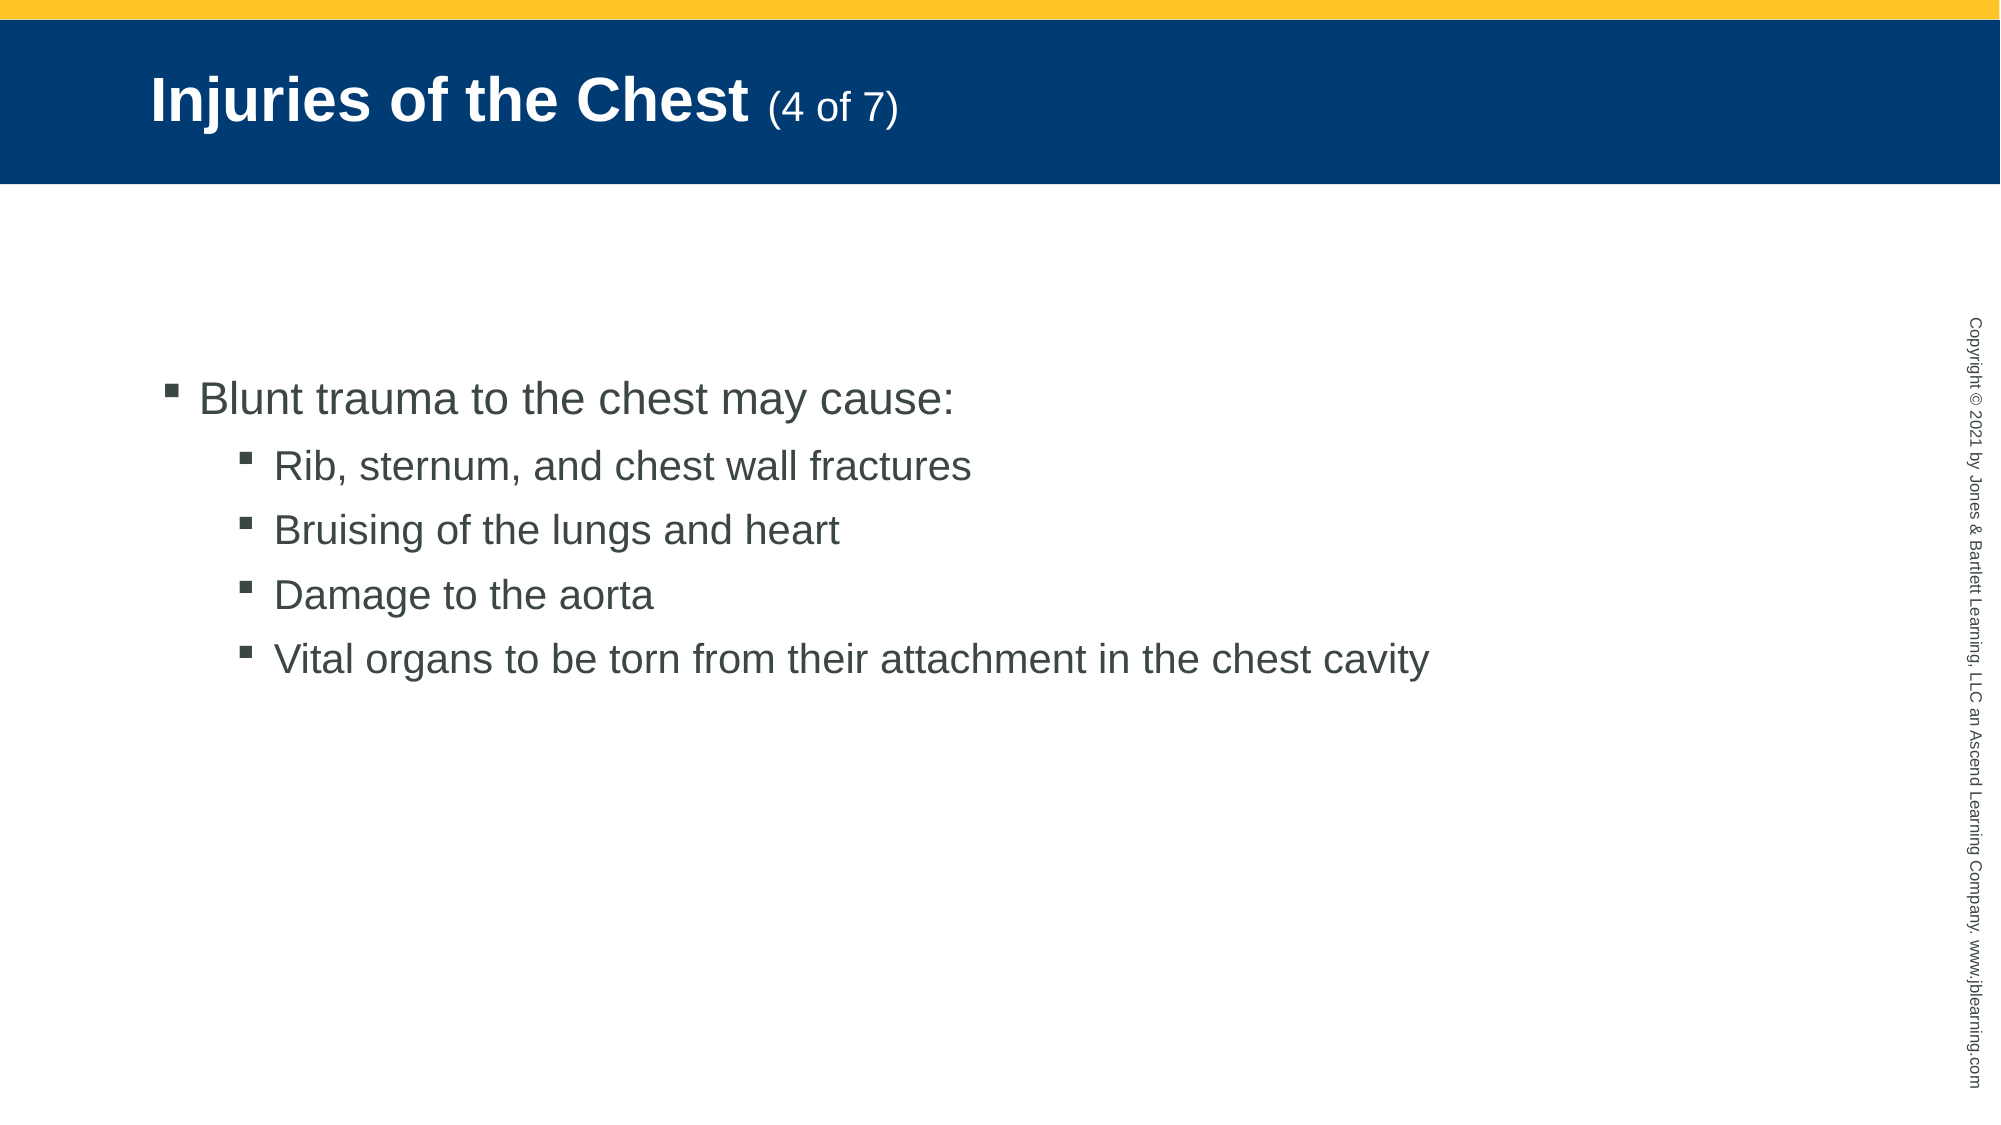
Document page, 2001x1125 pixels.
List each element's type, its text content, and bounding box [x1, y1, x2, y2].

title Injuries of the Chest (4 of 7) [0, 19, 2000, 185]
list Blunt trauma to the chest may cause: Rib, sternum, and chest wall fractures Bruising of the lungs and heart Damage to the aorta Vital organs to be torn from their attachment in the chest cavity [146, 361, 1859, 1016]
